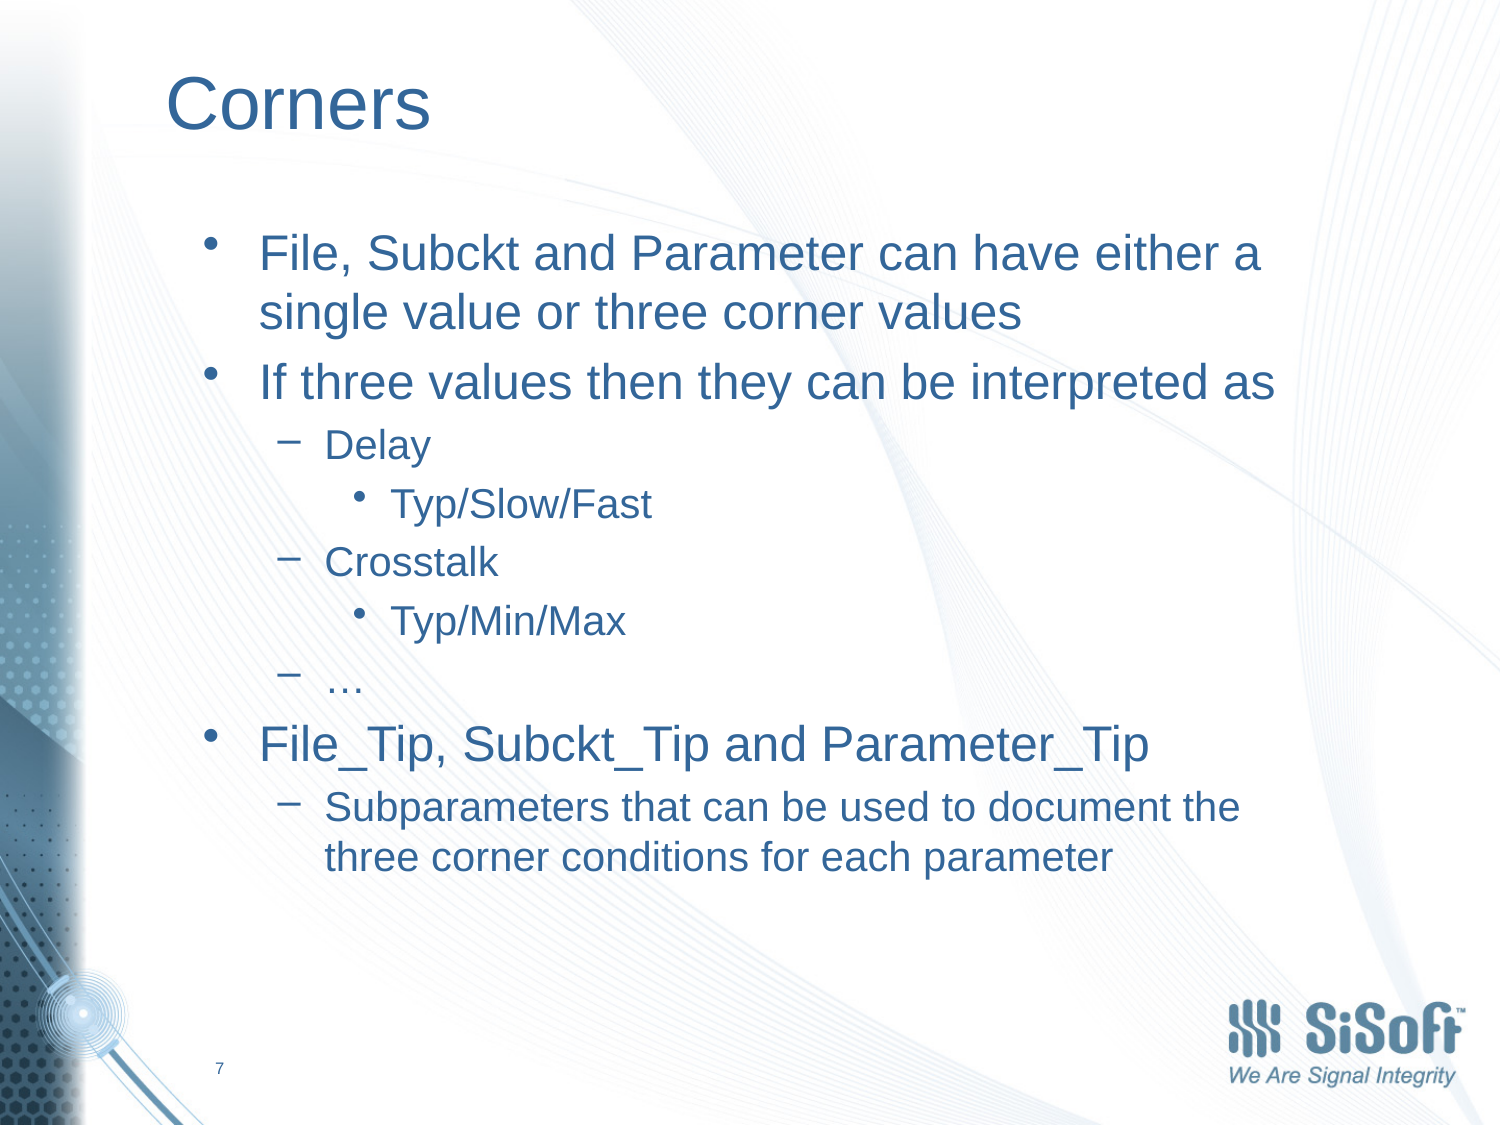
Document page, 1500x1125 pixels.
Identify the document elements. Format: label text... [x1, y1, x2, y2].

title Corners [150, 24, 1300, 175]
picture [0, 0, 1500, 1125]
list File, Subckt and Parameter can have either a single value or three corner values If three values then they can be interpreted as Delay Typ/Slow/Fast Crosstalk Typ/Min/Max … File_Tip, Subckt_Tip and Parameter_Tip Subparameters that can be used to document the three corner conditions for each parameter [187, 212, 1363, 963]
footer 7 [200, 1050, 975, 1104]
